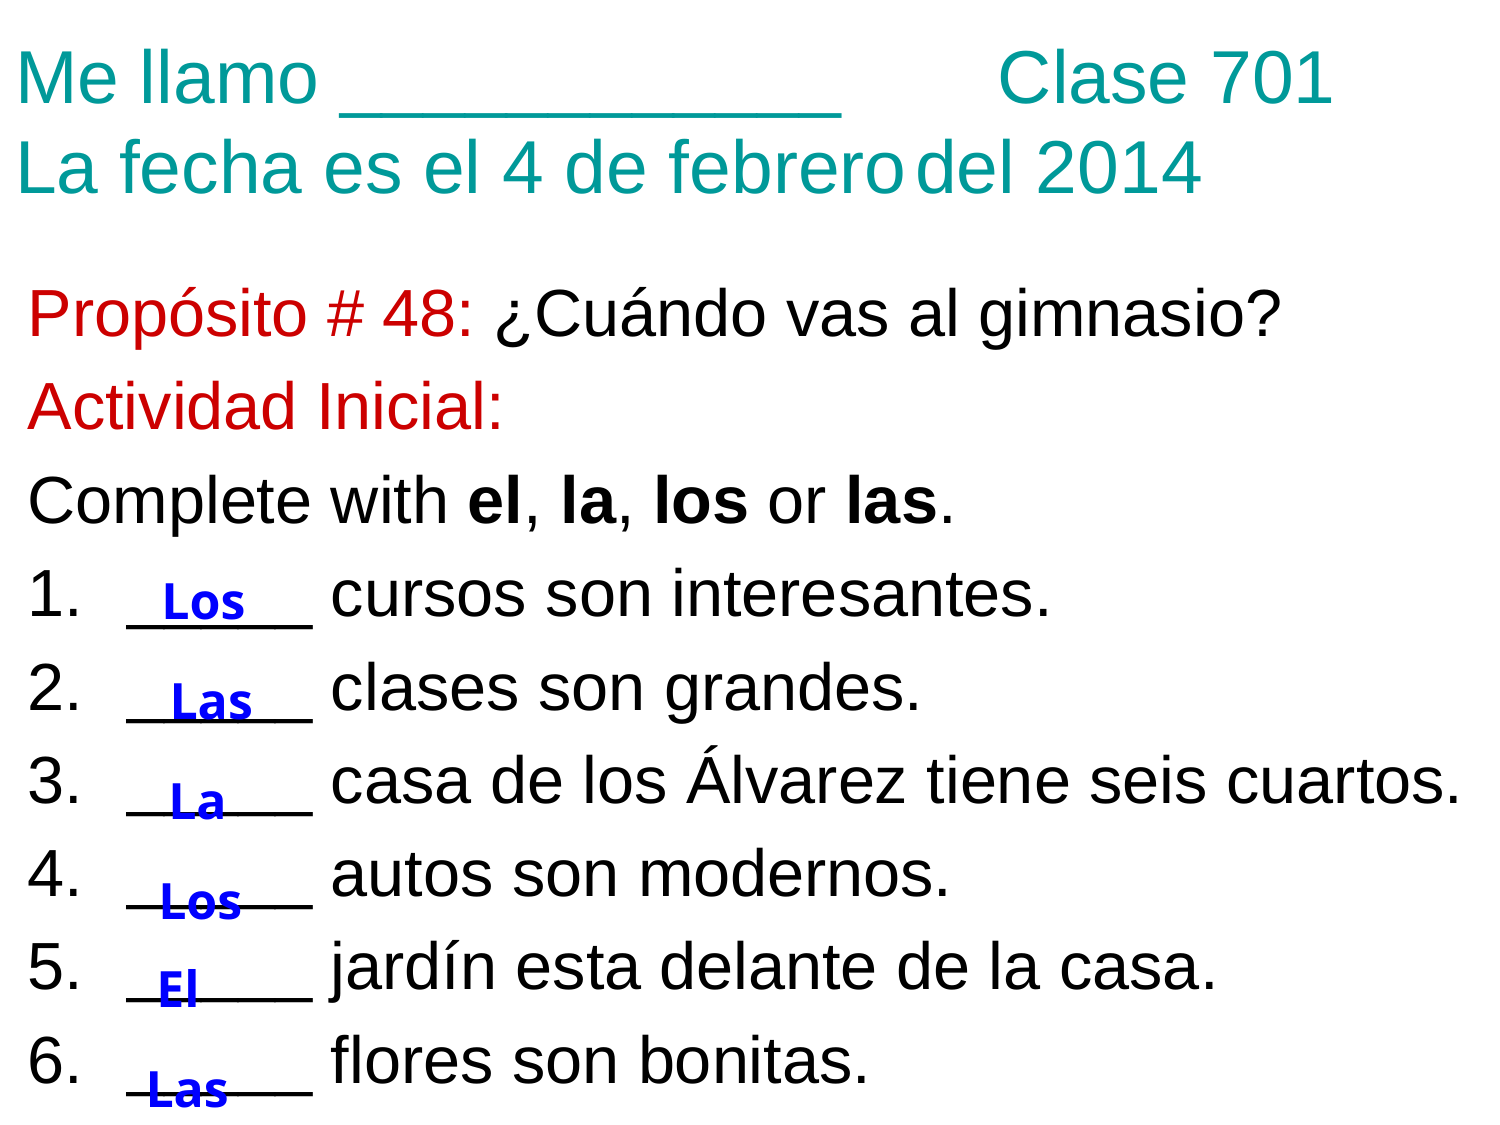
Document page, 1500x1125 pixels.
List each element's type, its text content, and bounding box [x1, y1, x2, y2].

text_box Los [143, 862, 258, 938]
title Me llamo ____________ Clase 701 La fecha es el 4 de febrero del 2014 [0, 24, 1500, 213]
text_box La [153, 762, 242, 838]
text_box Las [130, 1049, 244, 1125]
text_box Los [146, 562, 261, 638]
text_box El [141, 949, 215, 1025]
list Propósito # 48: ¿Cuándo vas al gimnasio? Actividad Inicial: Complete with el, la, los or las. _____ cursos son interesantes. _____ clases son grandes. _____ casa de los Álvarez tiene seis cuartos. _____ autos son modernos. _____ jardín esta delante de la casa. _____ flores son bonitas. [12, 262, 1500, 1125]
text_box Las [154, 662, 268, 738]
